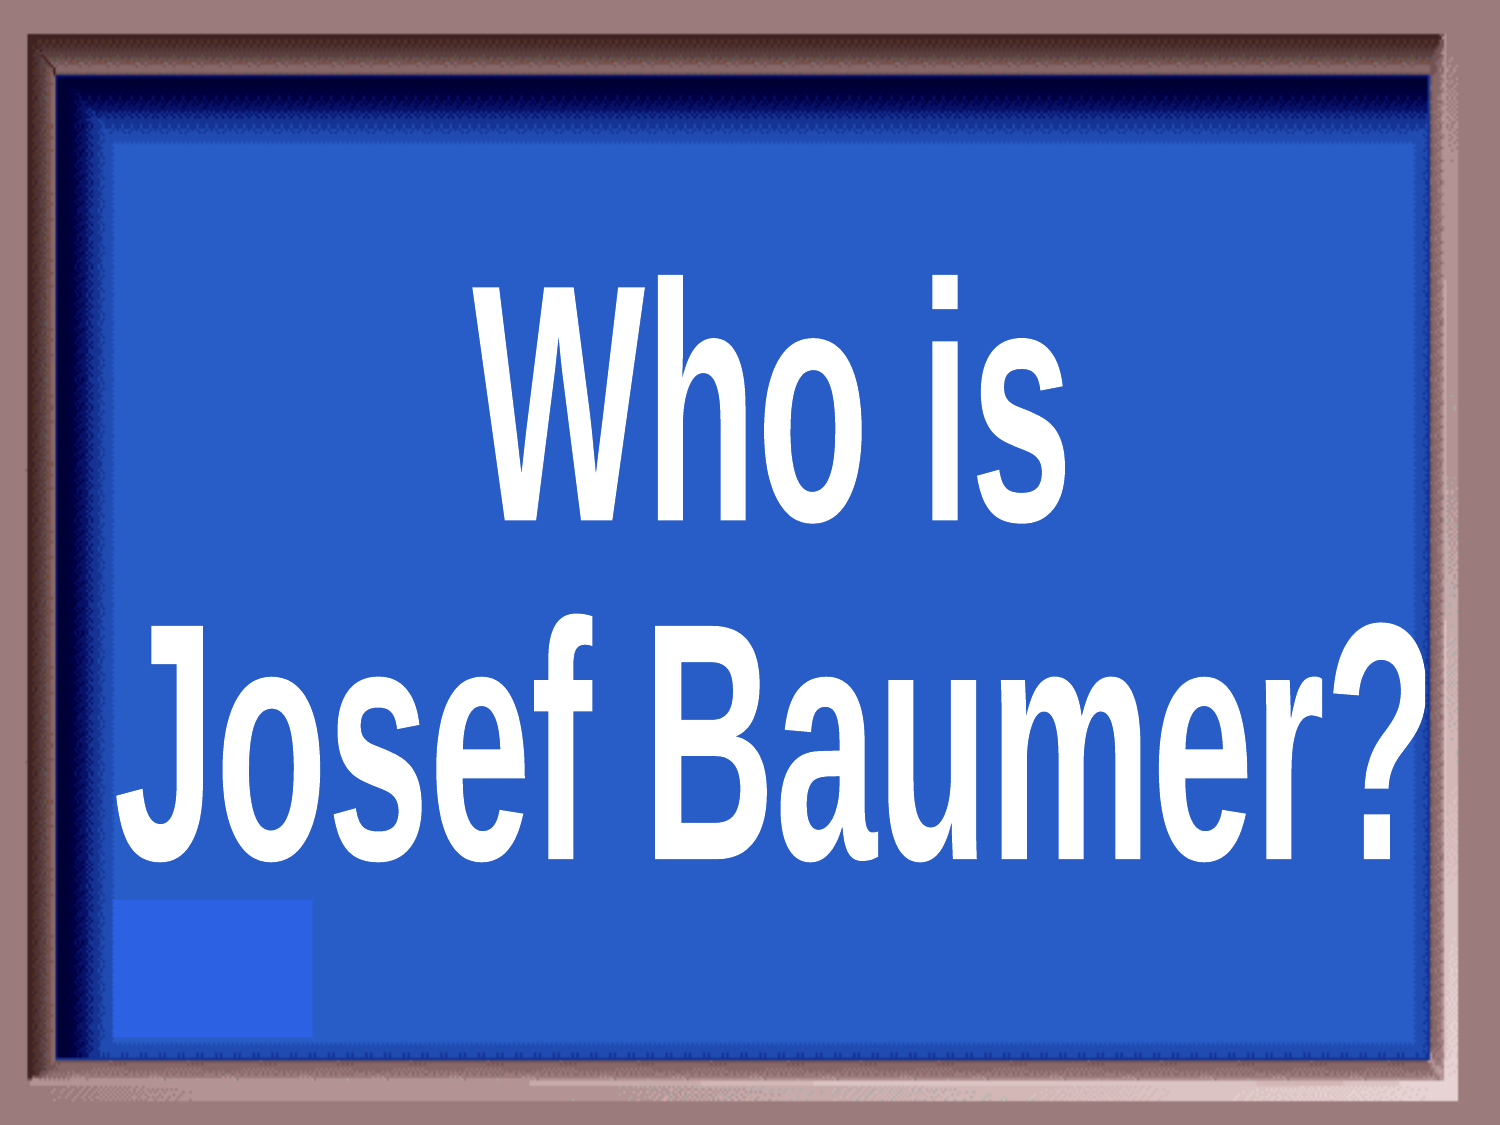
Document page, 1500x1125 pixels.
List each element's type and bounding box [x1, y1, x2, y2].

picture [0, 0, 1500, 1125]
text_box [112, 899, 313, 1038]
